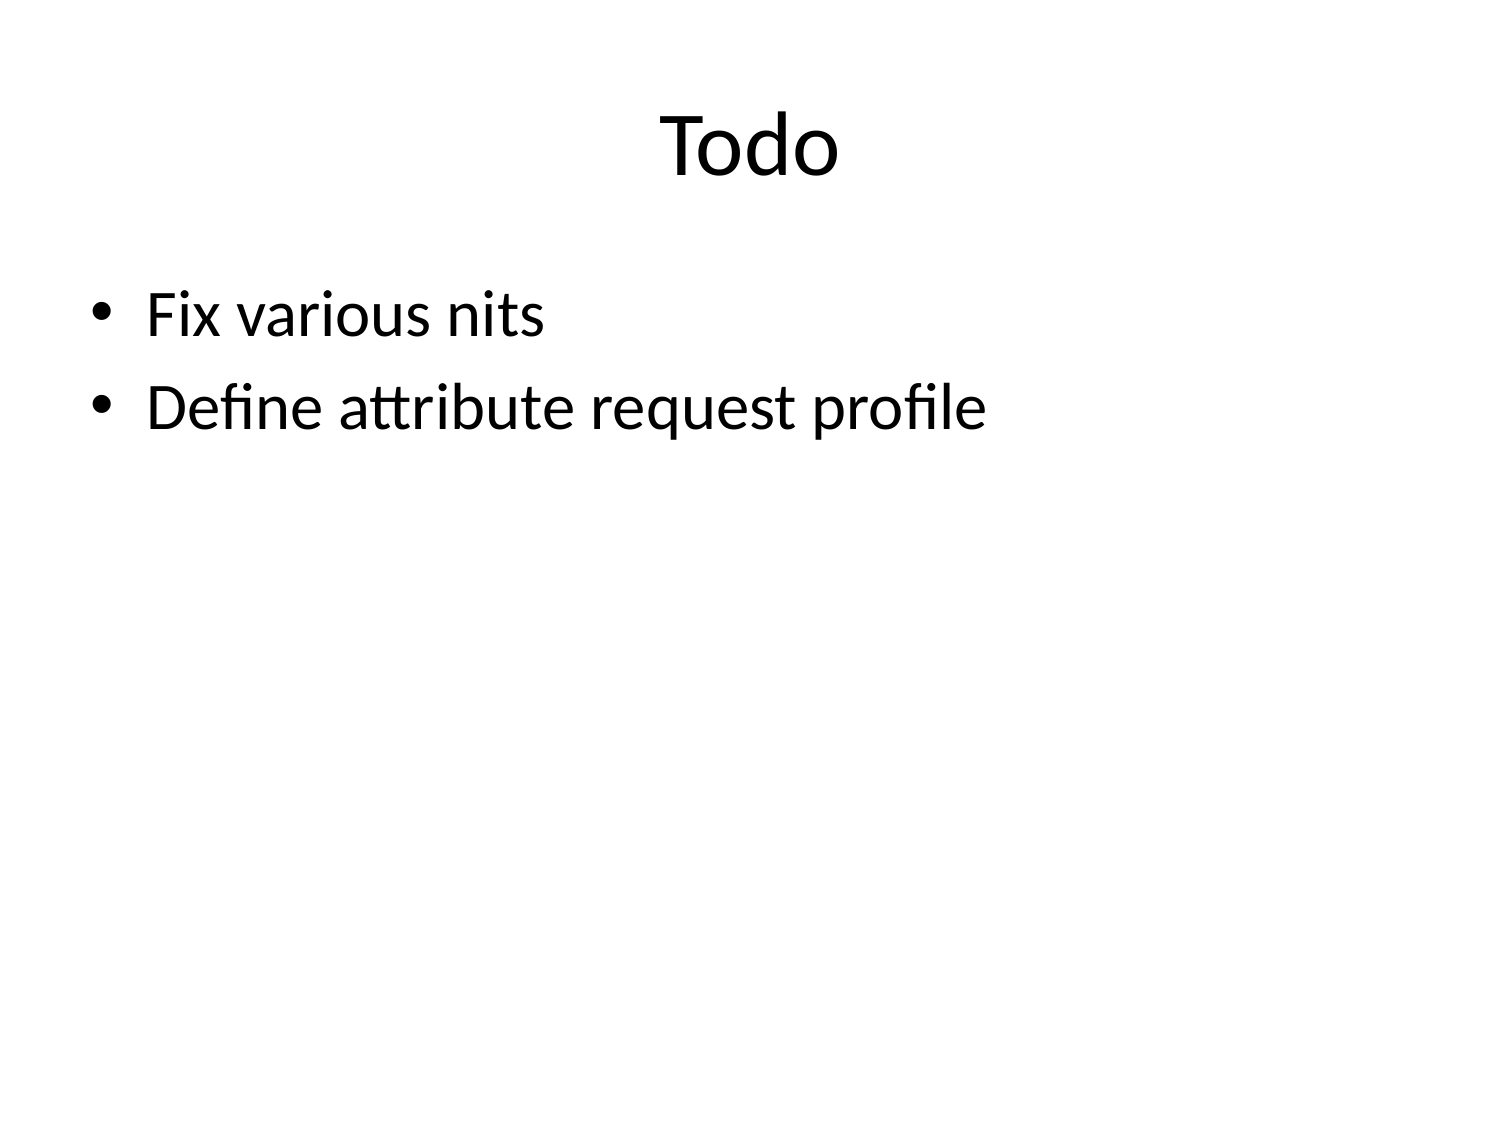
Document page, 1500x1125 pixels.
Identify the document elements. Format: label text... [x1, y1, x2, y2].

title Todo [75, 45, 1425, 233]
list Fix various nits Define attribute request profile [75, 262, 1425, 1005]
